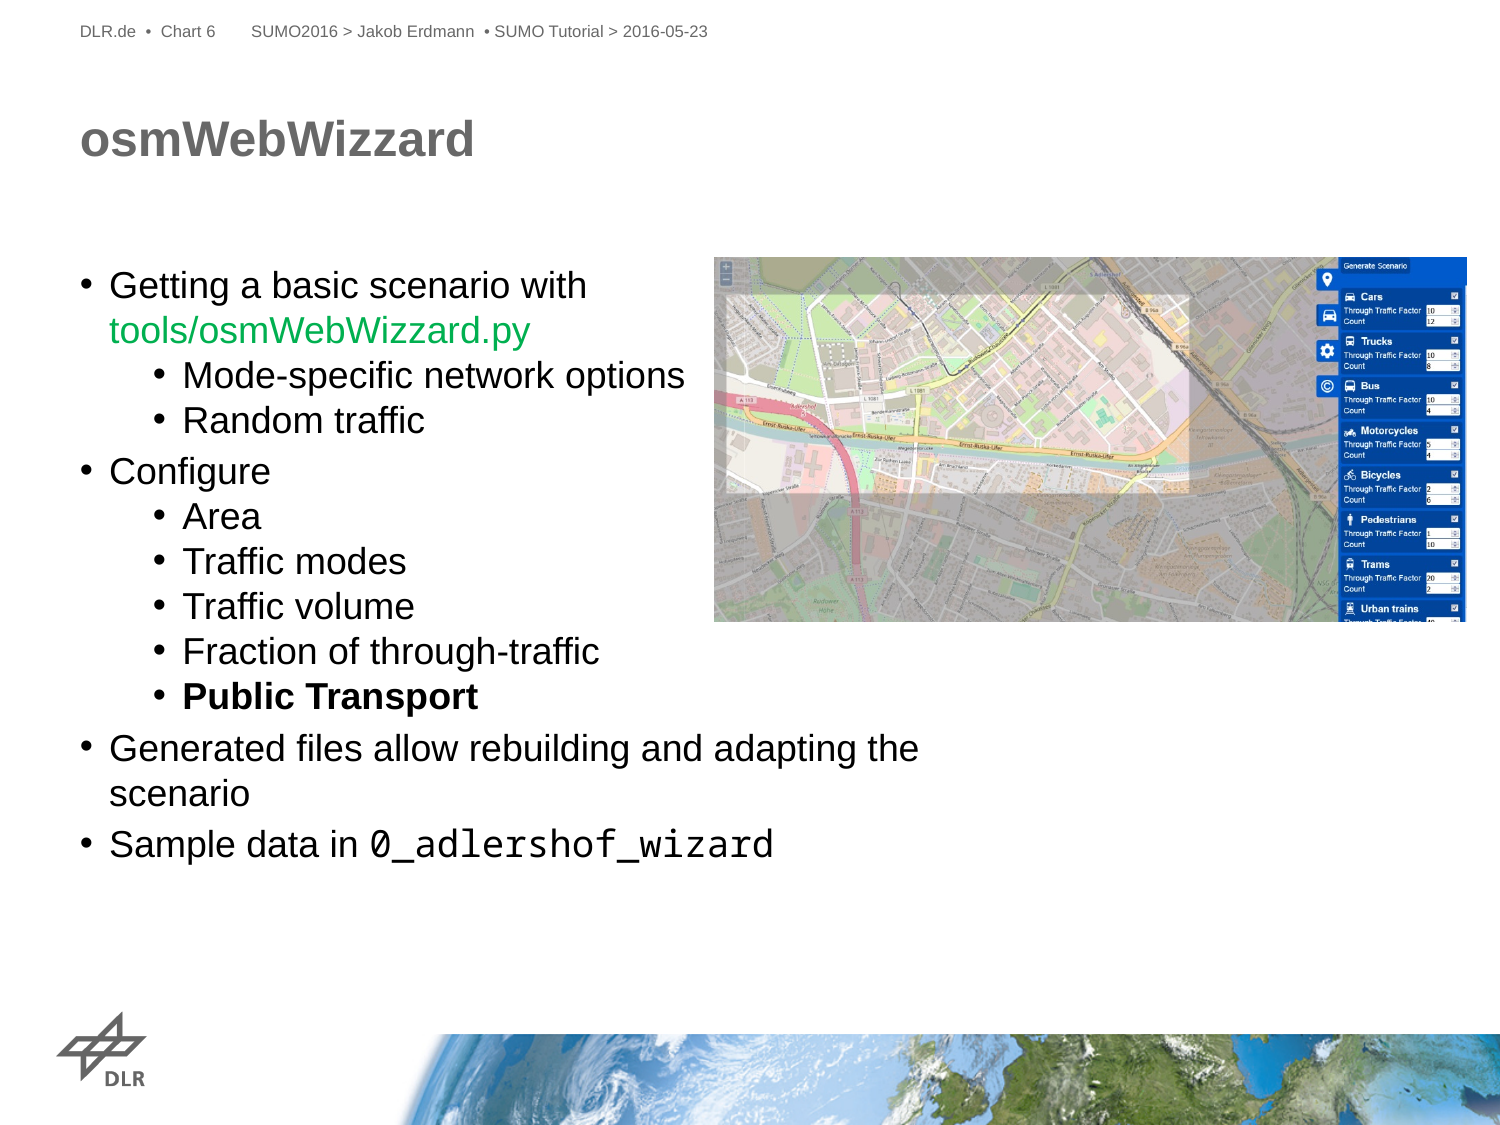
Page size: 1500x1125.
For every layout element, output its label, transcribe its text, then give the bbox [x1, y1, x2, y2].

slide_number DLR.de • Chart 6 [79, 20, 251, 45]
picture [0, 1007, 1500, 1125]
footer SUMO2016 > Jakob Erdmann • SUMO Tutorial > 2016-05-23 [251, 20, 1421, 45]
list Getting a basic scenario with tools/osmWebWizzard.py Mode-specific network options Random traffic Configure Area Traffic modes Traffic volume Fraction of through-traffic Public Transport Generated files allow rebuilding and adapting the scenario Sample data in 0_adlershof_wizard [79, 261, 963, 973]
title osmWebWizzard [79, 106, 1421, 228]
picture [714, 257, 1467, 622]
